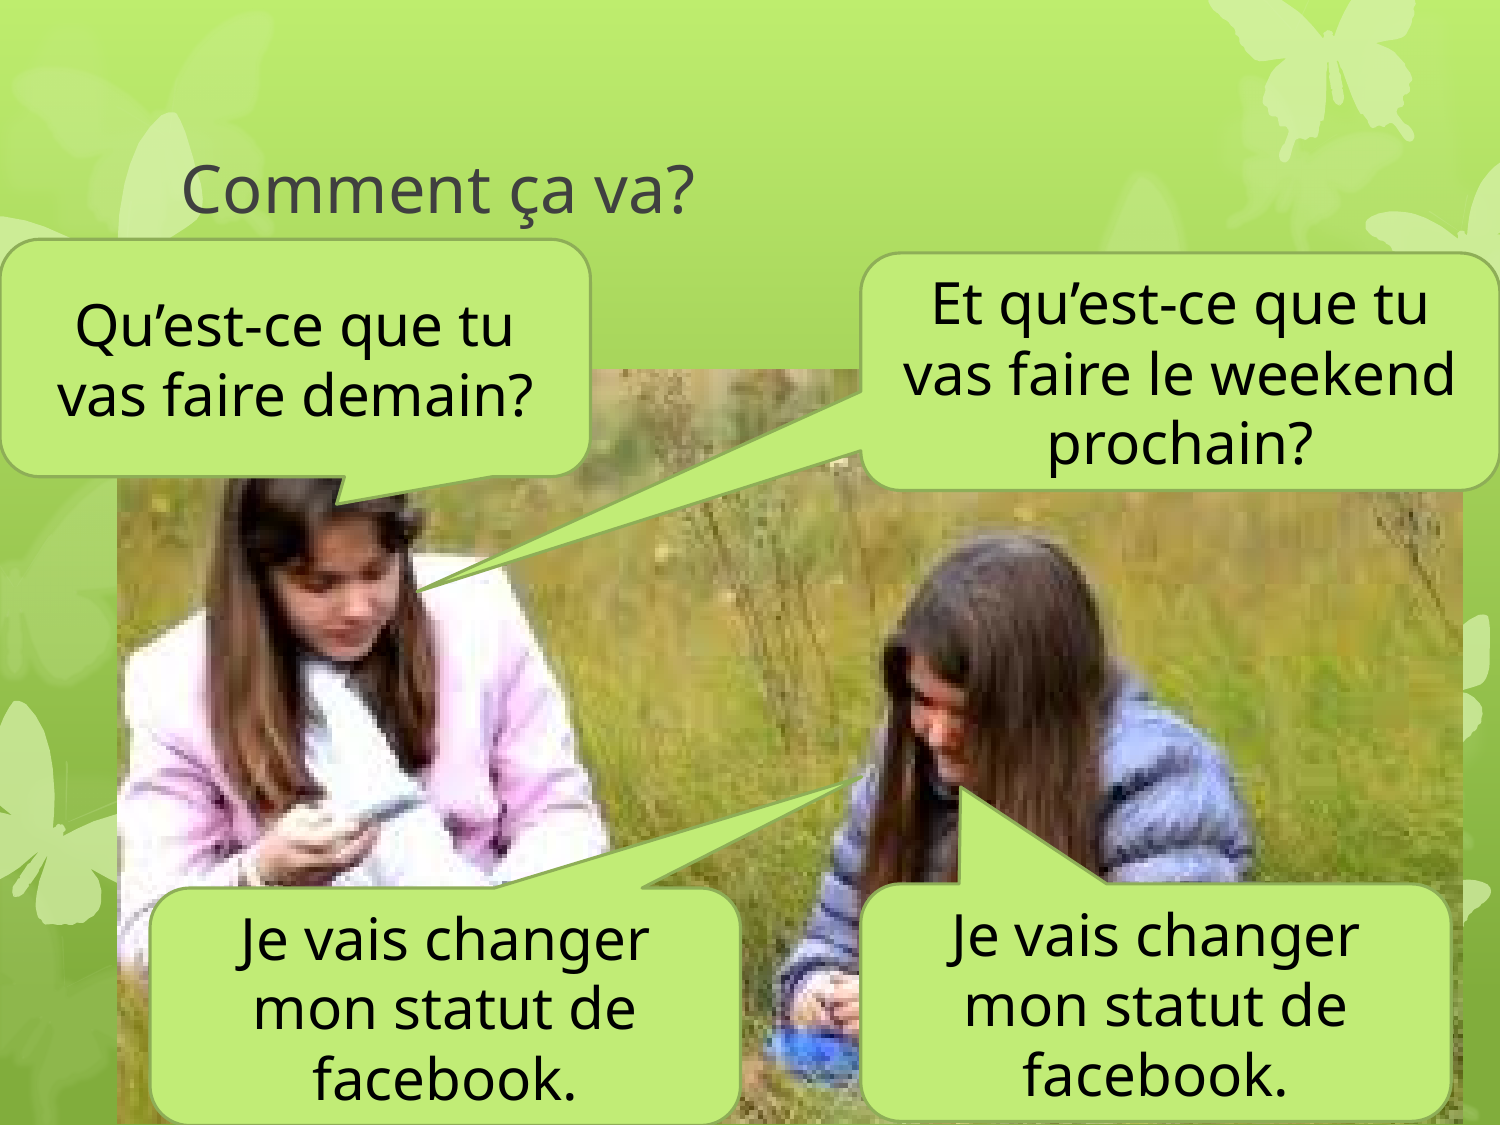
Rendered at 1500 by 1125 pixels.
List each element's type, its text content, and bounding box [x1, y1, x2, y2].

text_box Qu’est-ce que tu vas faire demain? [0, 237, 593, 479]
picture [116, 369, 1463, 1124]
title Comment ça va? [165, 110, 1335, 263]
text_box Et qu’est-ce que tu vas faire le weekend prochain? [859, 251, 1500, 492]
